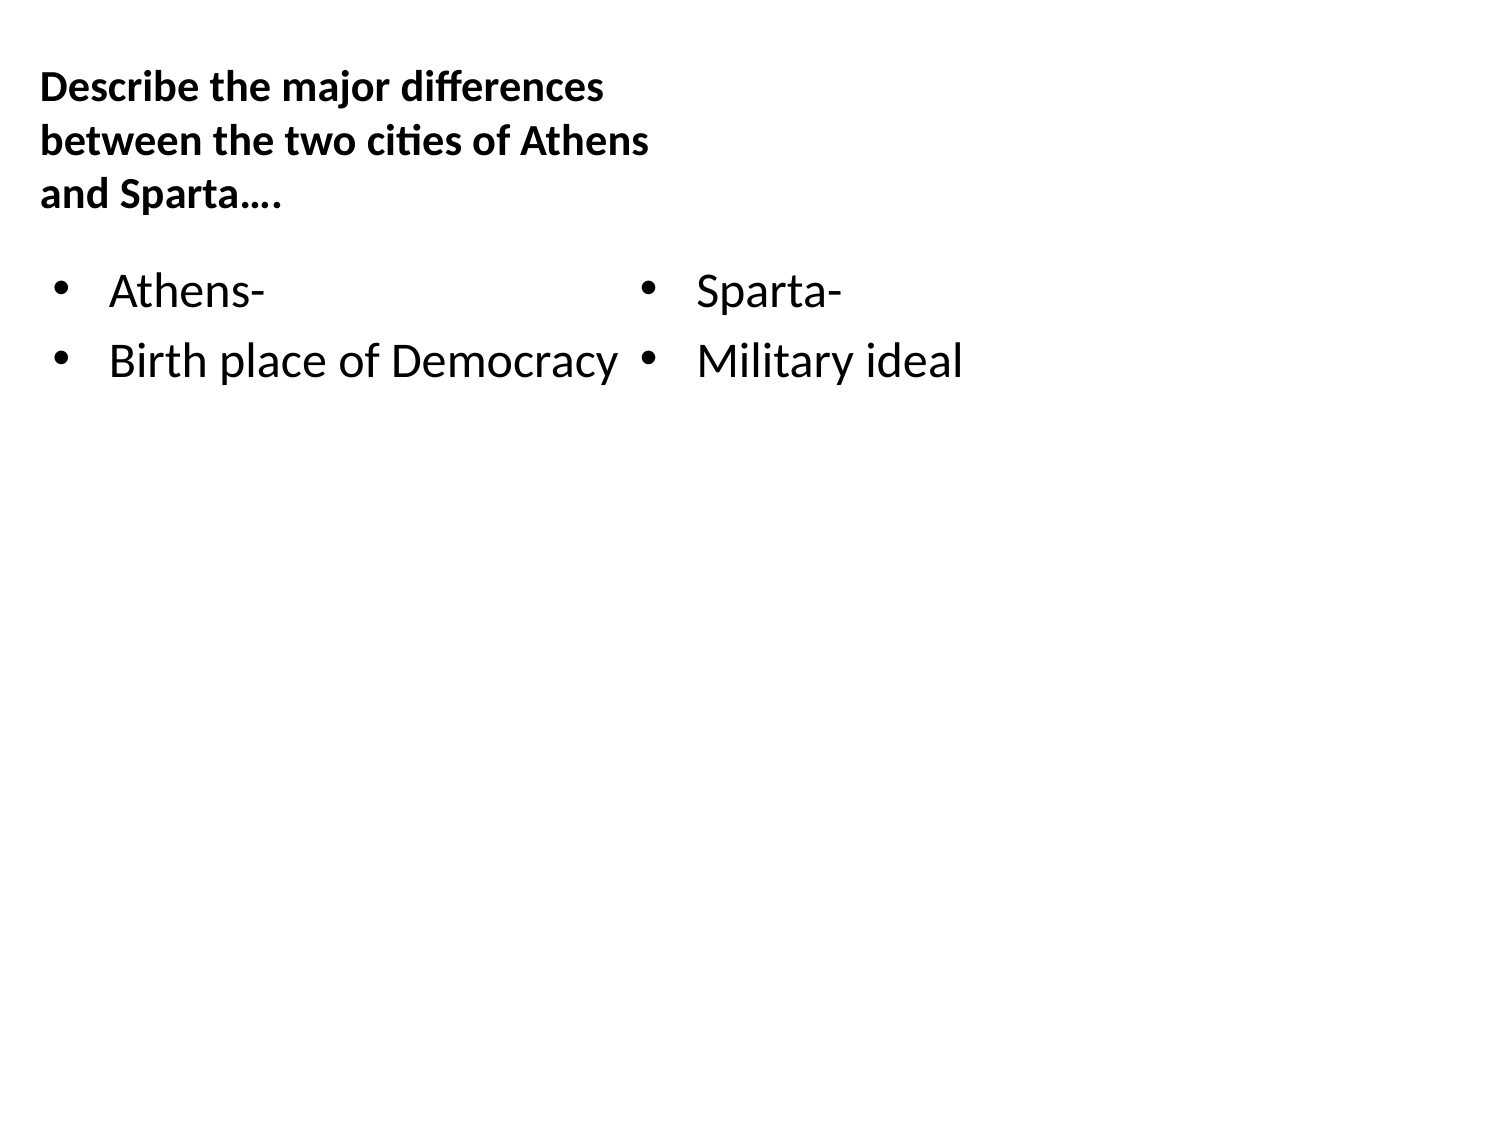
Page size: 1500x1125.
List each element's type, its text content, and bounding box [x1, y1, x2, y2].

list Describe the major differences between the two cities of Athens and Sparta…. [24, 50, 713, 225]
list Sparta- Military ideal [624, 249, 1288, 899]
list Athens- Birth place of Democracy [37, 249, 624, 899]
